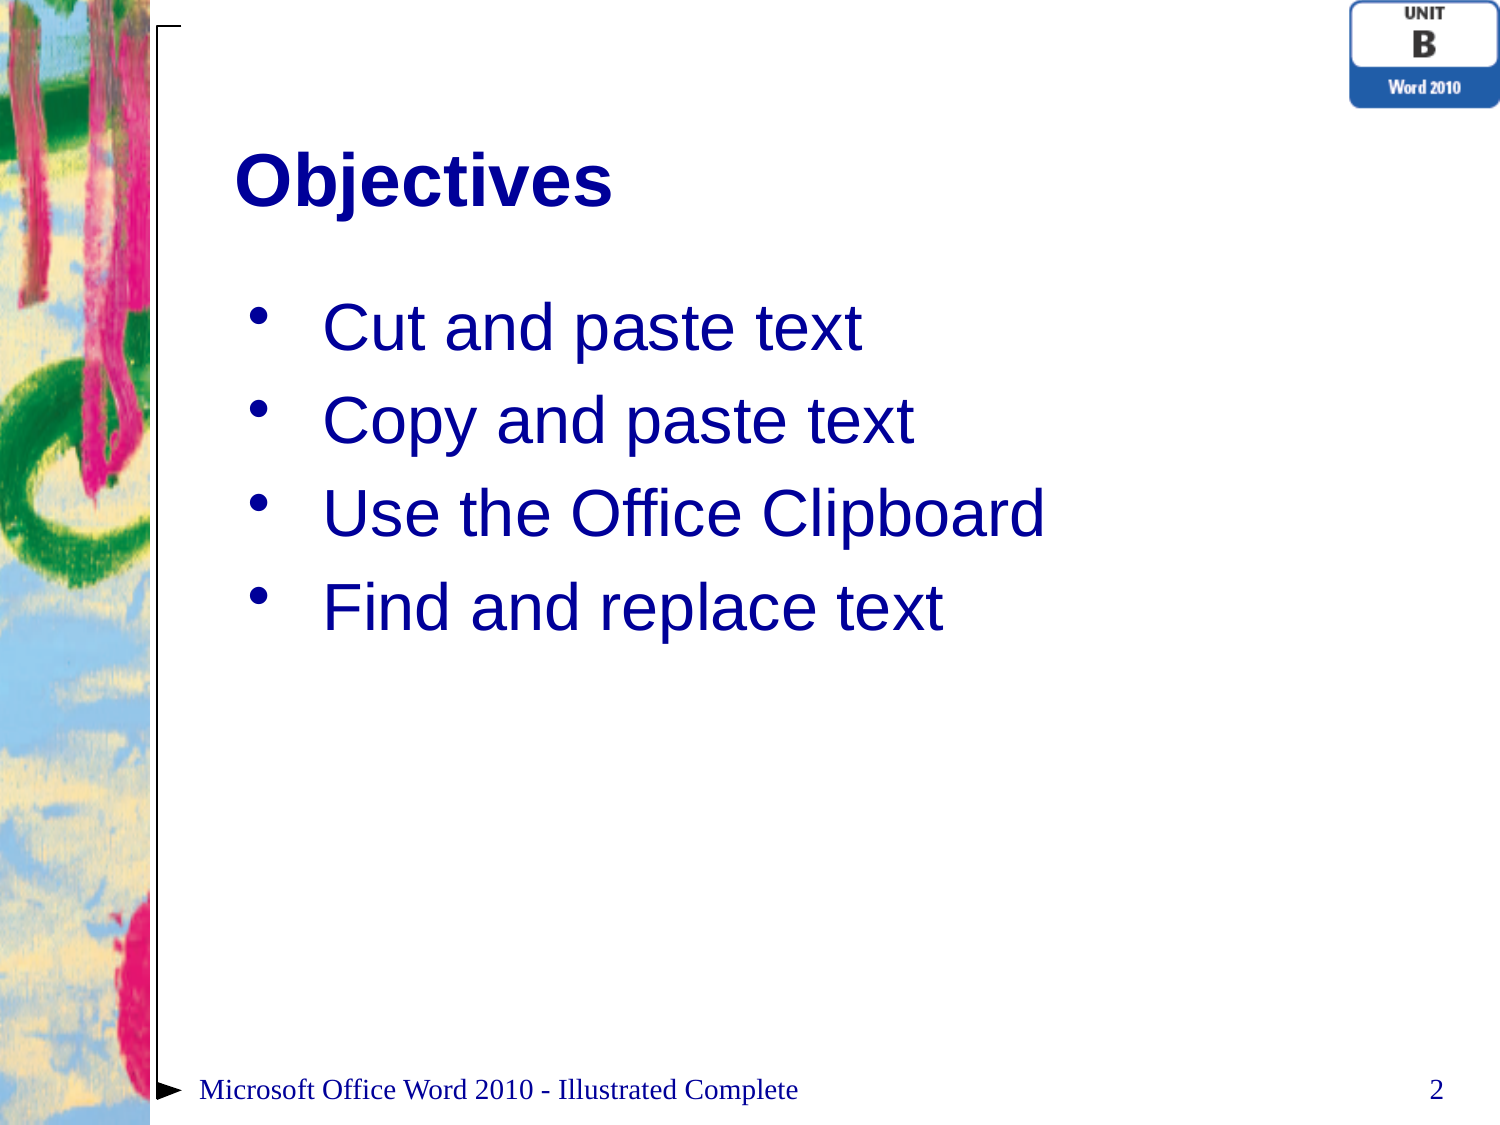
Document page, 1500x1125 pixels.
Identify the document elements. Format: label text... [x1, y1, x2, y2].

picture [0, 0, 150, 1125]
footer Microsoft Office Word 2010 - Illustrated Complete [183, 1062, 1147, 1125]
slide_number 2 [1356, 1062, 1460, 1105]
title Objectives [218, 113, 1359, 240]
picture [1348, 0, 1500, 110]
list Cut and paste text Copy and paste text Use the Office Clipboard Find and replace text [232, 275, 1447, 1014]
